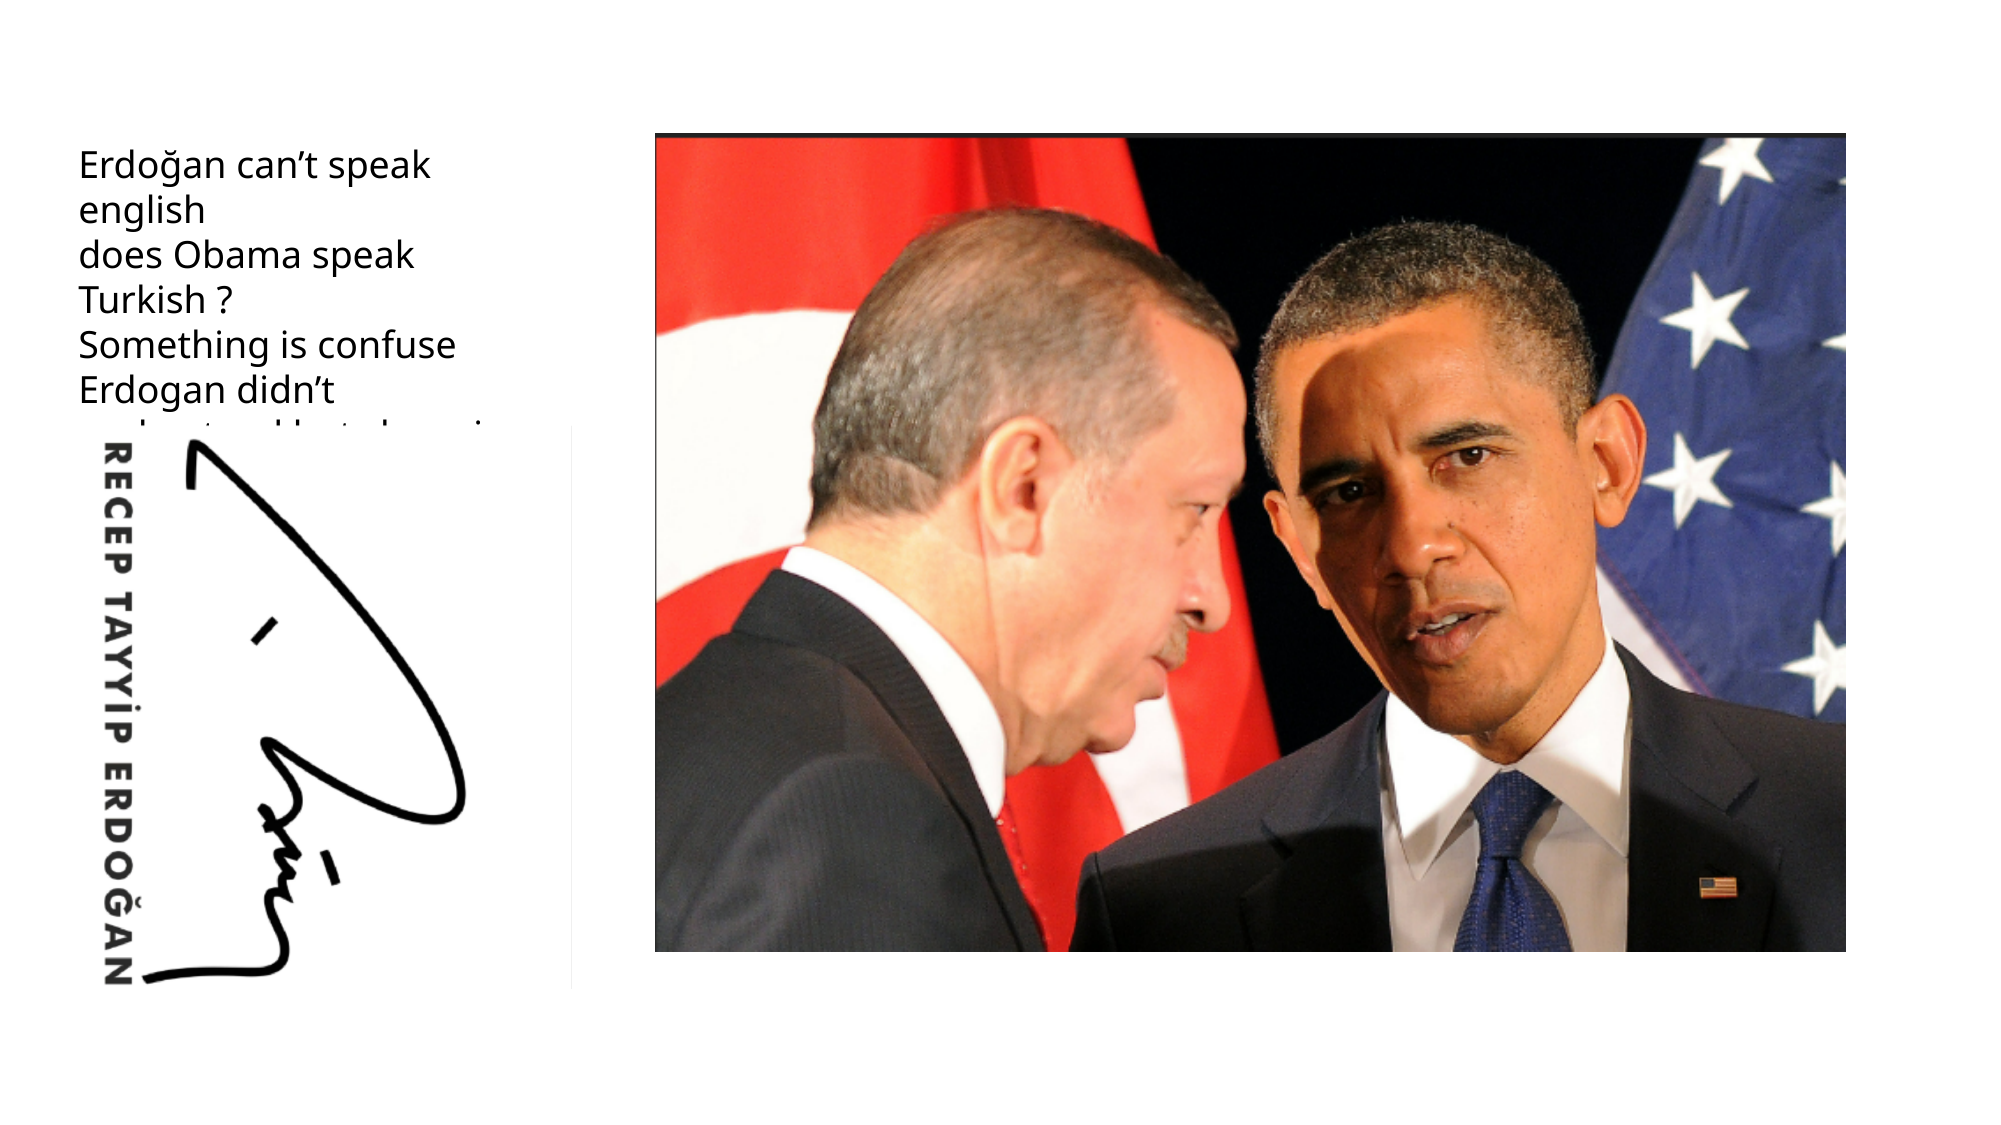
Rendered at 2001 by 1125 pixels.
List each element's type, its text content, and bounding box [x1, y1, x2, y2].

picture [35, 426, 599, 989]
picture [655, 133, 1846, 952]
text_box Erdoğan can’t speak english does Obama speak Turkish ? Something is confuse Erdogan didn’t understand but show, i spit to you !? [63, 133, 543, 453]
